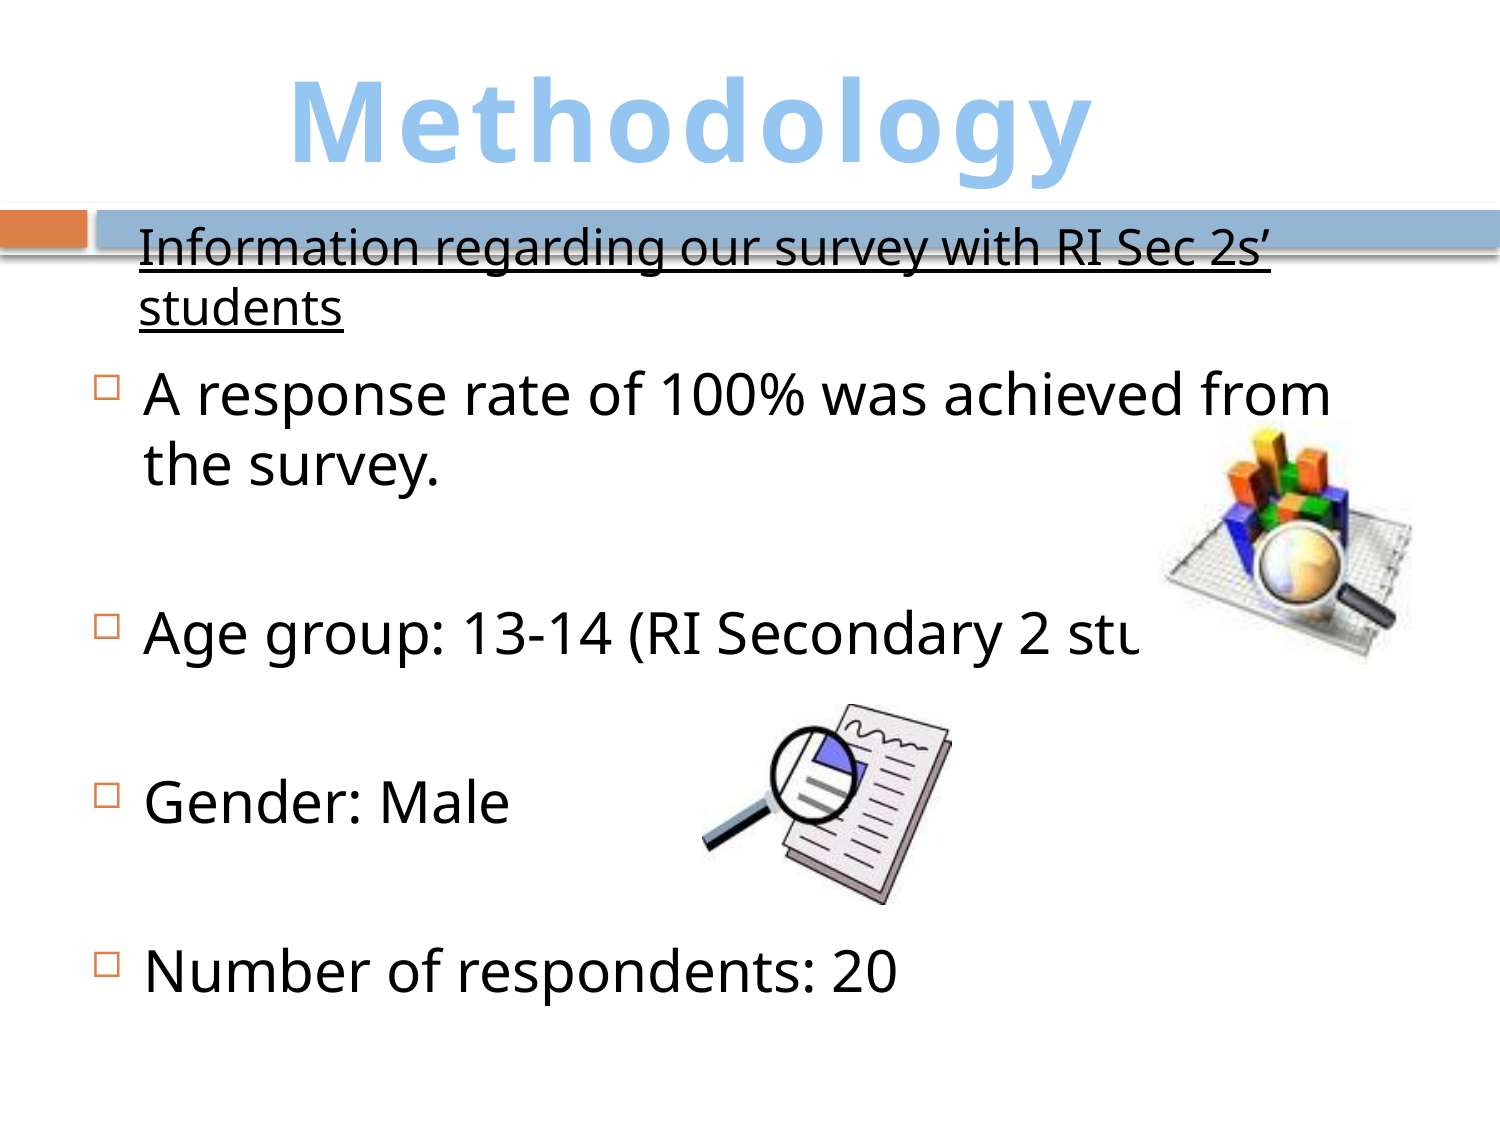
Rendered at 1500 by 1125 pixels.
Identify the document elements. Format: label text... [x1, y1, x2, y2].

list A response rate of 100% was achieved from the survey. Age group: 13-14 (RI Secondary 2 students) Gender: Male Number of respondents: 20 [76, 349, 1427, 1093]
picture [1139, 420, 1465, 665]
text_box Methodology [270, 42, 1109, 193]
text_box Information regarding our survey with RI Sec 2s’ students [123, 208, 1412, 343]
picture [702, 703, 952, 906]
